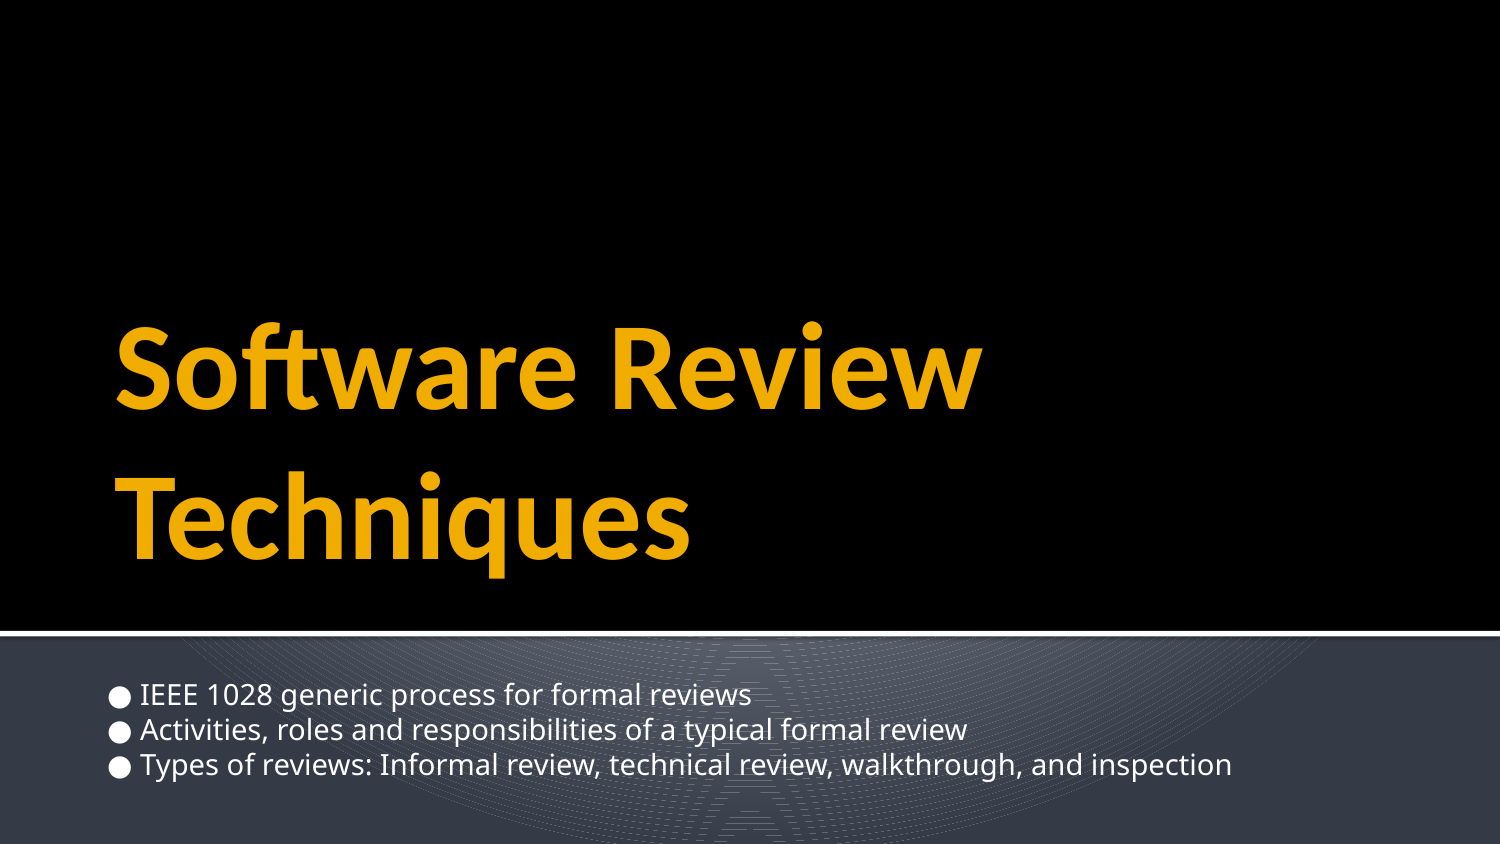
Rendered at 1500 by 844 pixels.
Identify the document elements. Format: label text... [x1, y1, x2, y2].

subtitle ● IEEE 1028 generic process for formal reviews ● Activities, roles and responsibilities of a typical formal review ● Types of reviews: Informal review, technical review, walkthrough, and inspection [87, 596, 1413, 782]
title Software Review Techniques [99, 284, 1425, 491]
